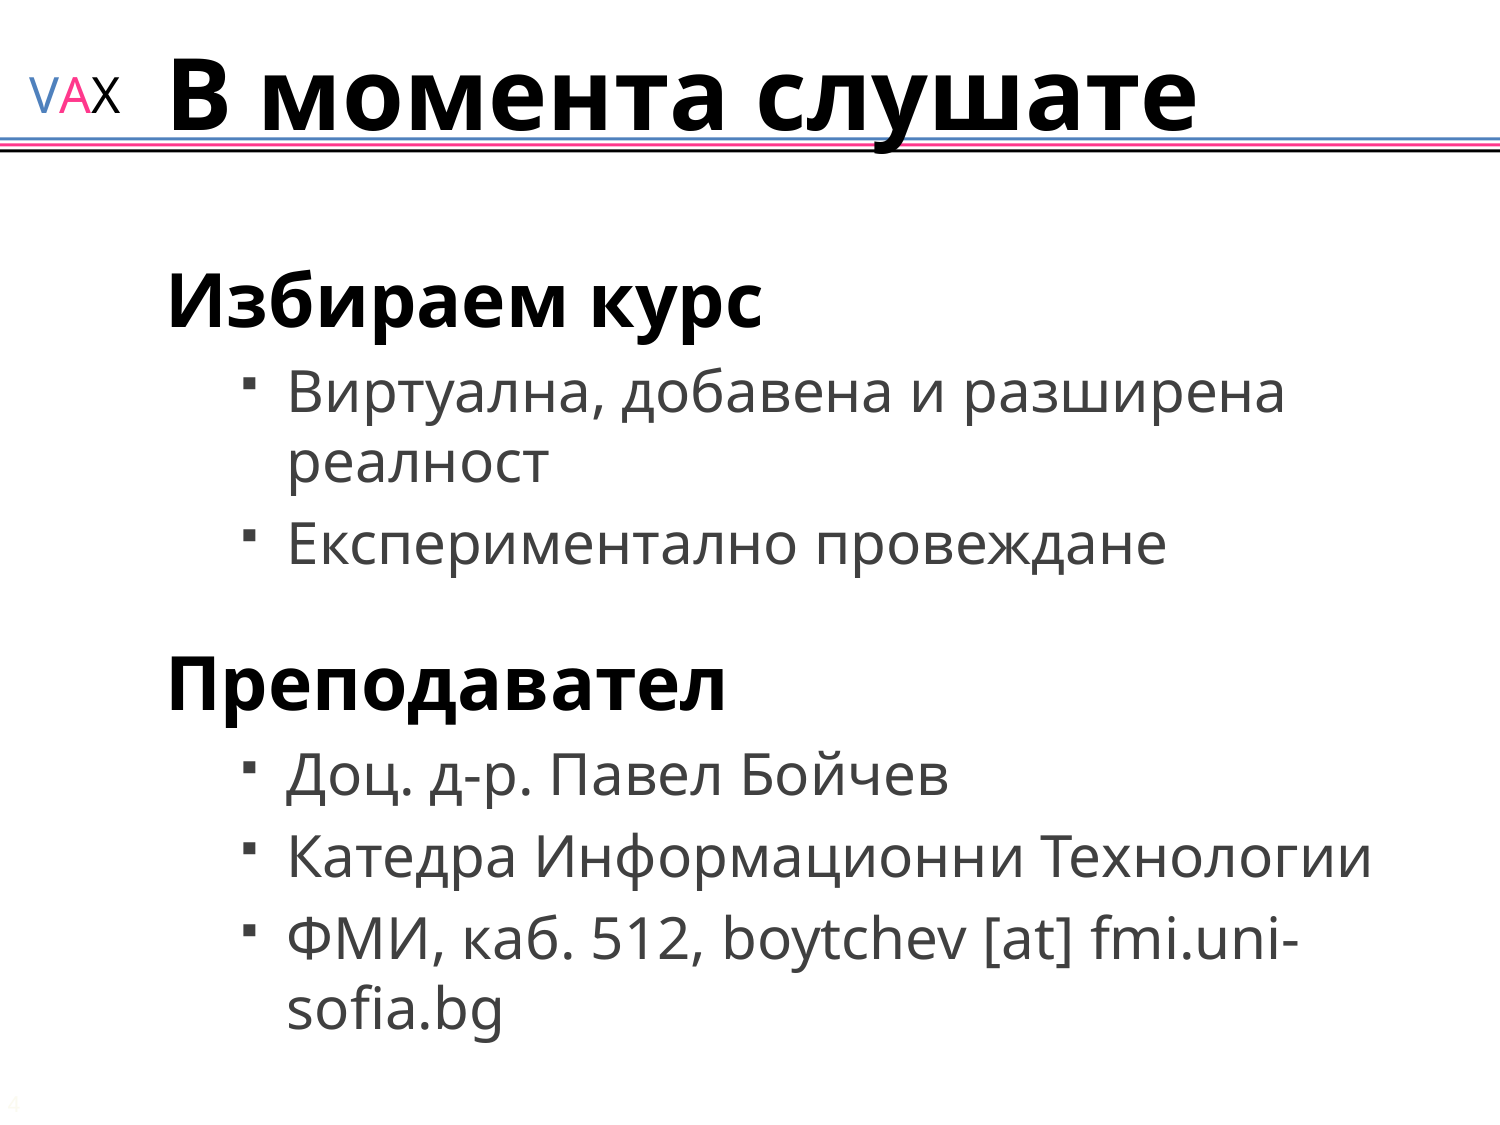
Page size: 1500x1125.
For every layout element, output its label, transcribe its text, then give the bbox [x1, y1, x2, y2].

list Избираем курс Виртуална, добавена и разширена реалност Експериментално провеждане Преподавател Доц. д-р. Павел Бойчев Катедра Информационни Технологии ФМИ, каб. 512, boytchev [at] fmi.uni-sofia.bg [150, 200, 1488, 1113]
title В момента слушате [0, 37, 1500, 144]
